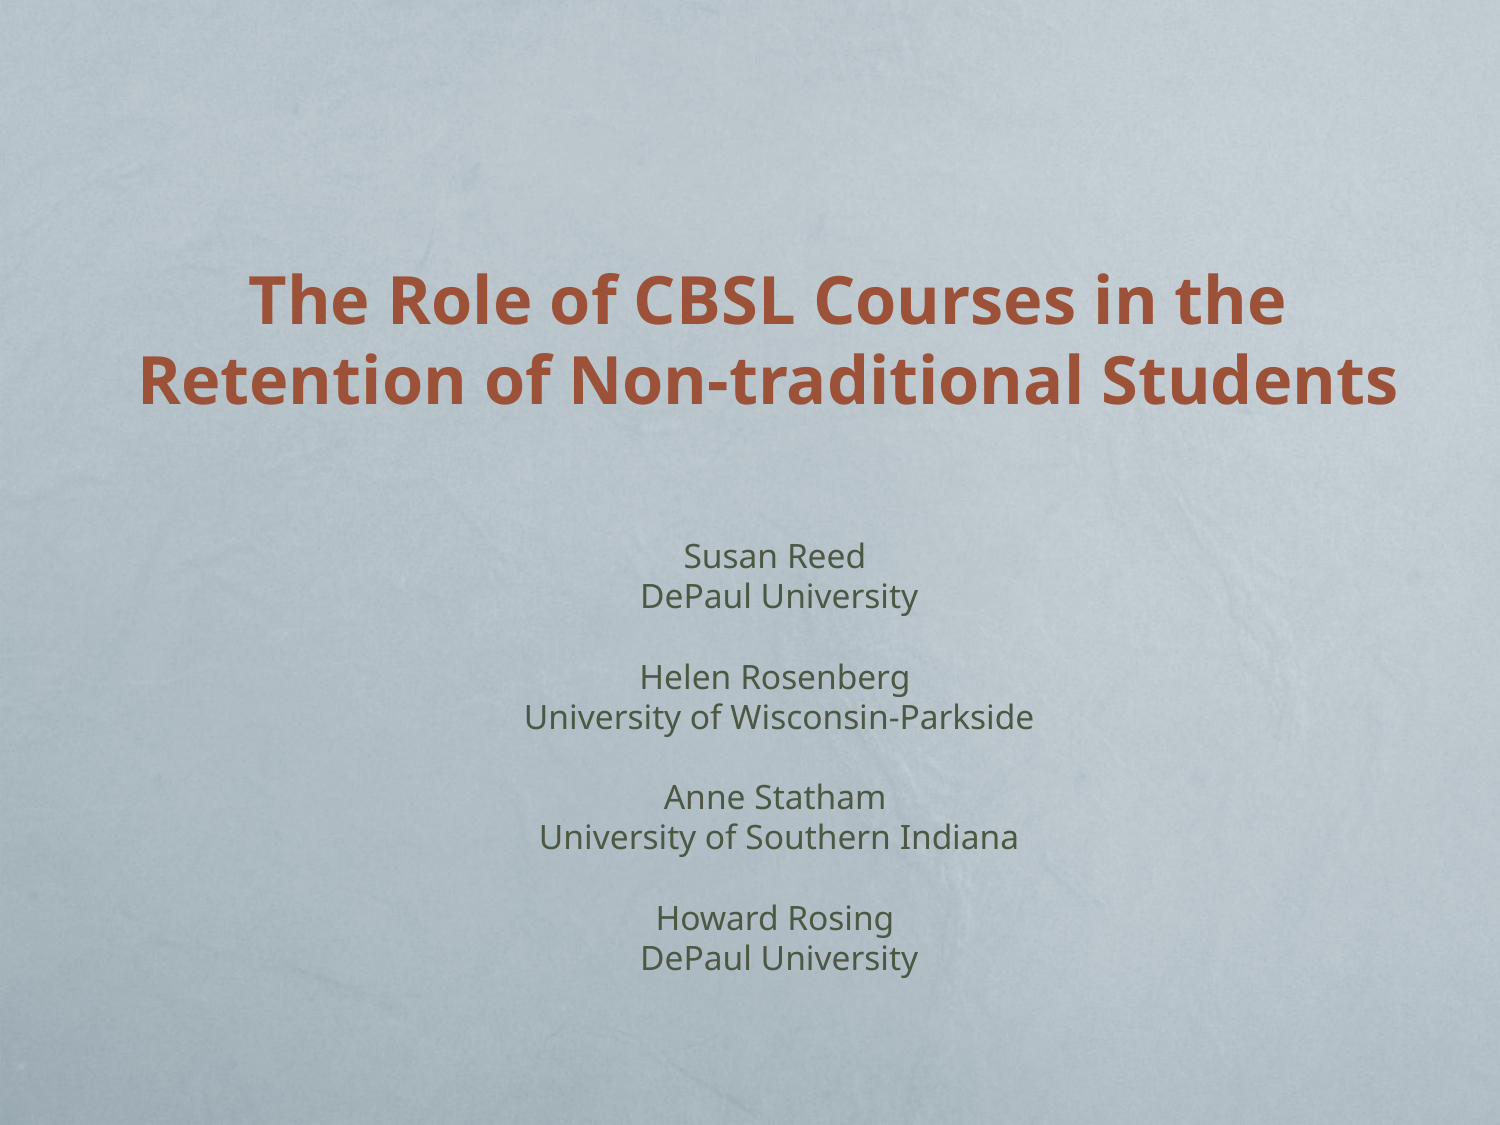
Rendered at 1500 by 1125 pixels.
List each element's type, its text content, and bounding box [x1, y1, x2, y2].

title The Role of CBSL Courses in the Retention of Non-traditional Students [99, 187, 1437, 426]
text_box Susan Reed DePaul University Helen Rosenberg University of Wisconsin-Parkside Anne Statham University of Southern Indiana Howard Rosing DePaul University [75, 487, 1475, 988]
